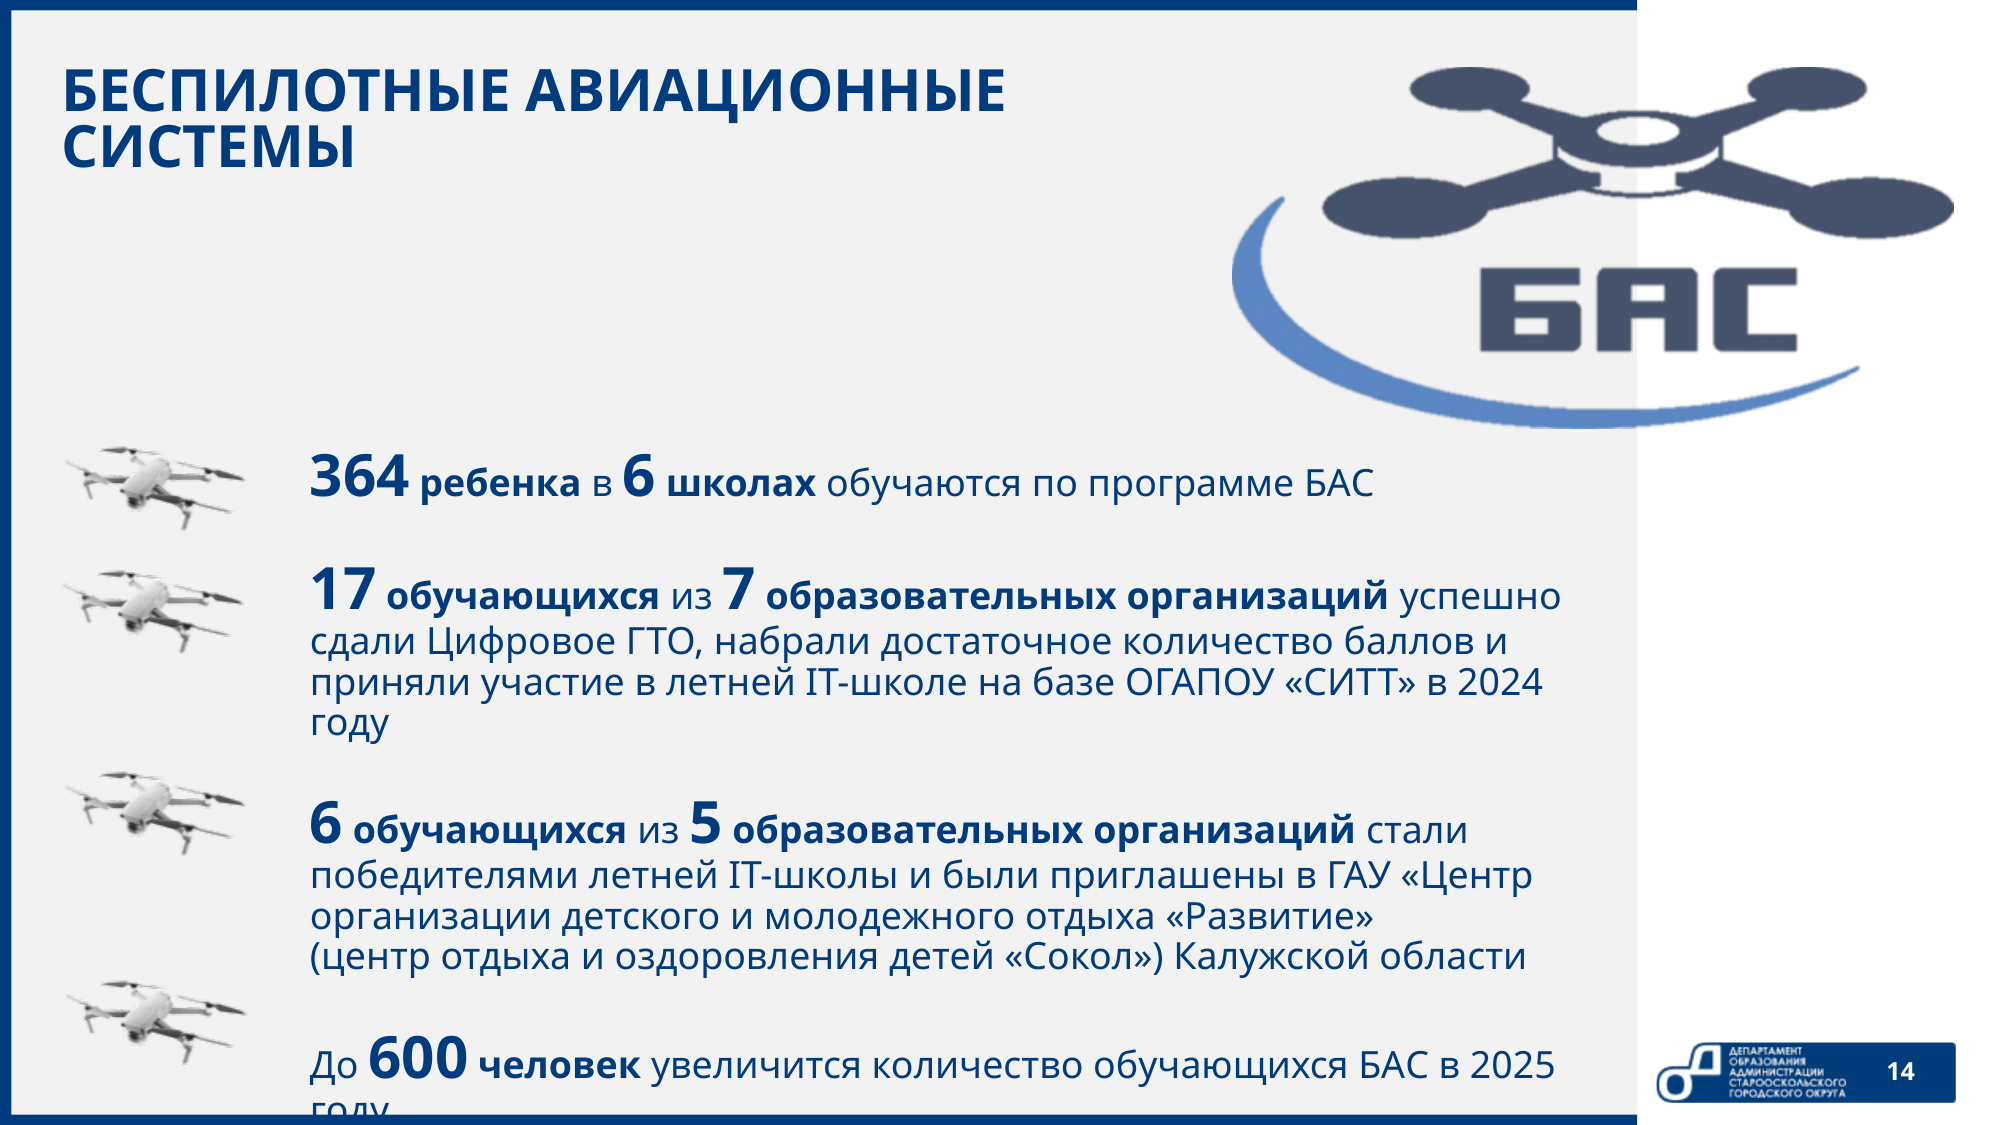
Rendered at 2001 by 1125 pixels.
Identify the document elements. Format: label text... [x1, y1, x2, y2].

picture [60, 747, 247, 859]
text_box 364 ребенка в 6 школах обучаются по программе БАС 17 обучающихся из 7 образовательных организаций успешно сдали Цифровое ГТО, набрали достаточное количество баллов и приняли участие в летней IT-школе на базе ОГАПОУ «СИТТ» в 2024 году 6 обучающихся из 5 образовательных организаций стали победителями летней IT-школы и были приглашены в ГАУ «Центр организации детского и молодежного отдыха «Развитие» (центр отдыха и оздоровления детей «Сокол») Калужской области До 600 человек увеличится количество обучающихся БАС в 2025 году [295, 438, 1638, 1125]
picture [1232, 67, 1954, 429]
picture [1657, 1043, 1955, 1102]
picture [62, 956, 248, 1068]
slide_number 14 [1877, 1050, 1924, 1096]
picture [59, 546, 245, 657]
picture [60, 422, 247, 534]
title БЕСПИЛОТНЫЕ АВИАЦИОННЫЕ СИСТЕМЫ [60, 66, 1638, 179]
